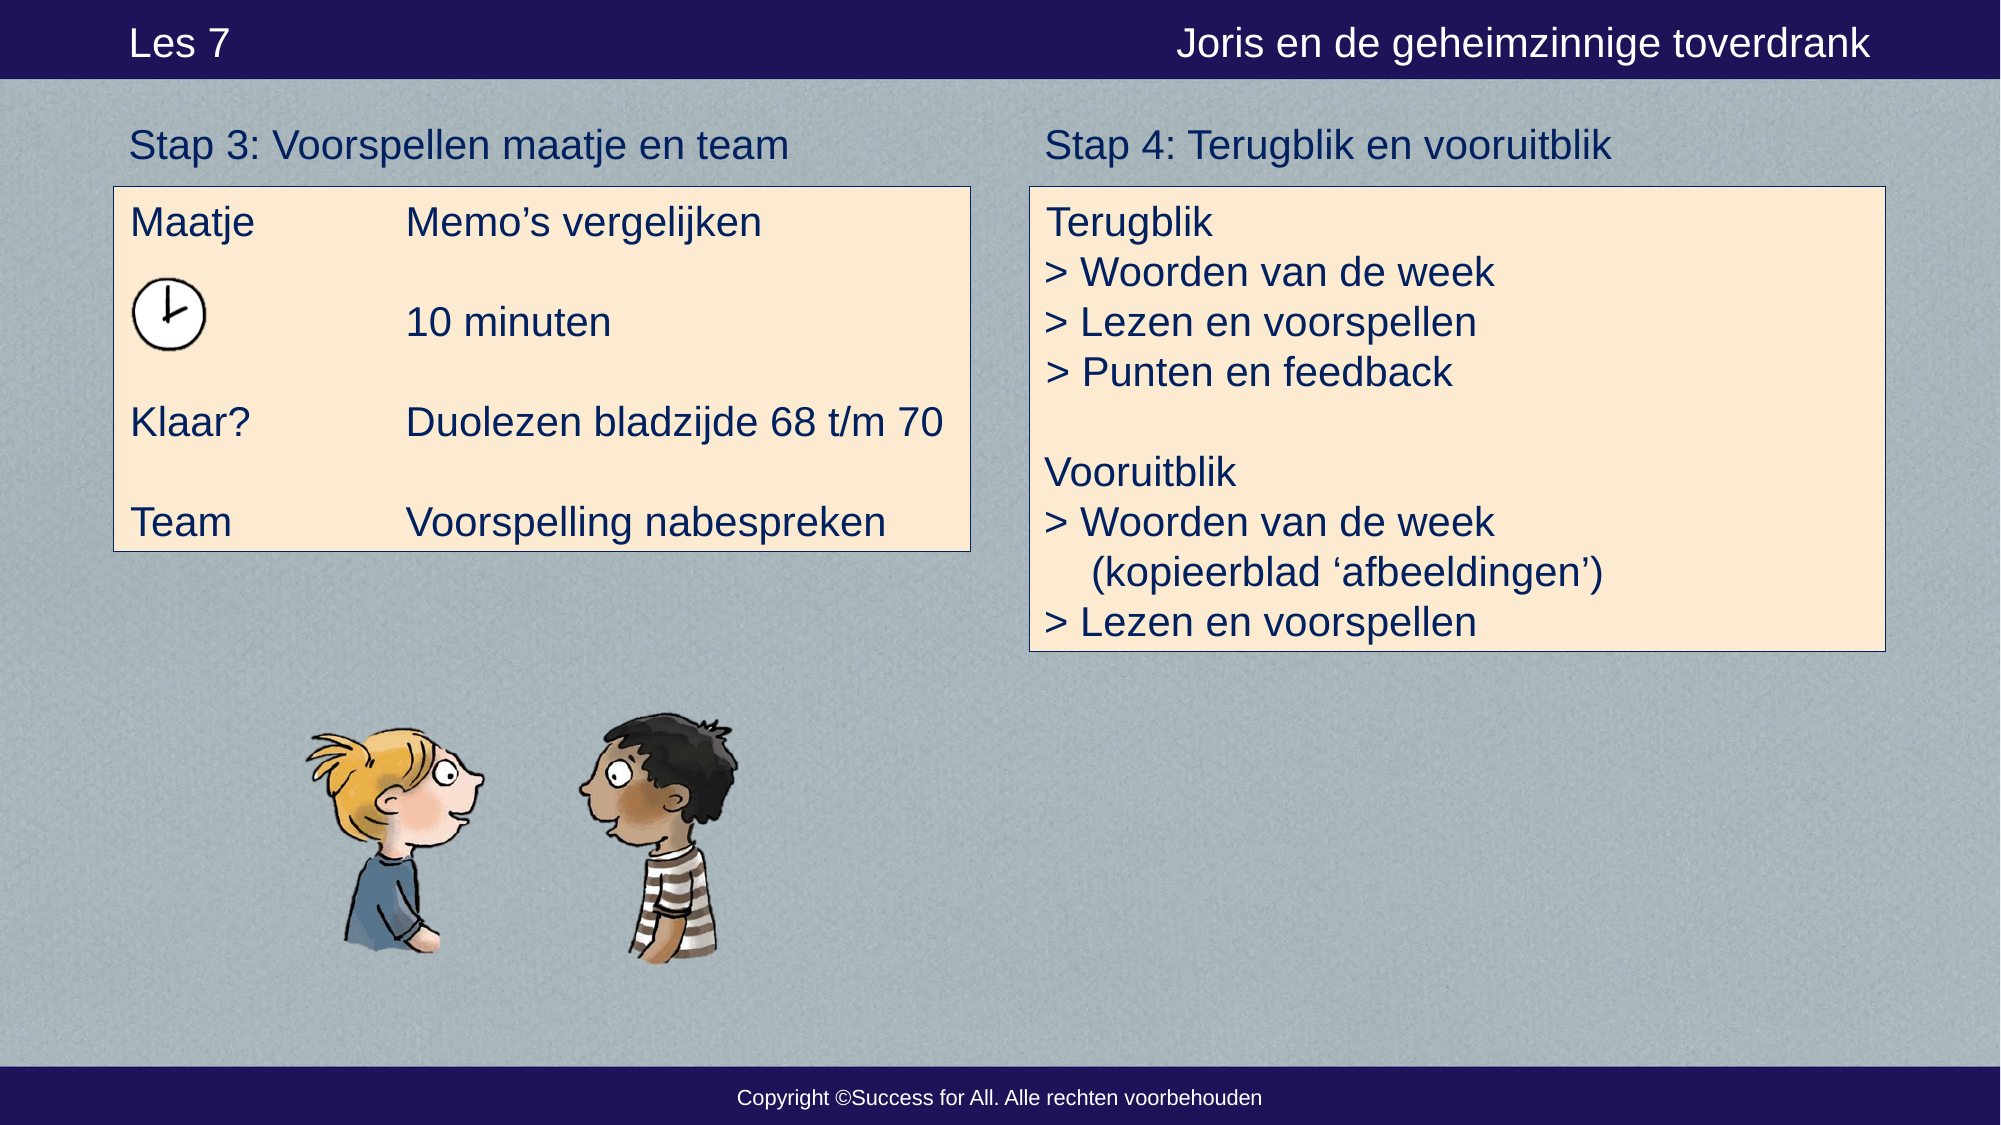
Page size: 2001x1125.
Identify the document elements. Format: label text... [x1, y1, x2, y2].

text_box Les 7 [114, 8, 354, 73]
text_box Terugblik > Woorden van de week > Lezen en voorspellen > Punten en feedback Vooruitblik > Woorden van de week (kopieerblad ‘afbeeldingen’) > Lezen en voorspellen [1029, 186, 1886, 652]
text_box Maatje Memo’s vergelijken 10 minuten Klaar? Duolezen bladzijde 68 t/m 70 Team Voorspelling nabespreken [113, 186, 971, 552]
text_box Joris en de geheimzinnige toverdrank [999, 8, 1886, 73]
text_box Copyright ©Success for All. Alle rechten voorbehouden [0, 1076, 2000, 1125]
text_box Stap 3: Voorspellen maatje en team [114, 110, 907, 176]
text_box Stap 4: Terugblik en vooruitblik [1029, 110, 1822, 176]
picture [0, 0, 2001, 1125]
